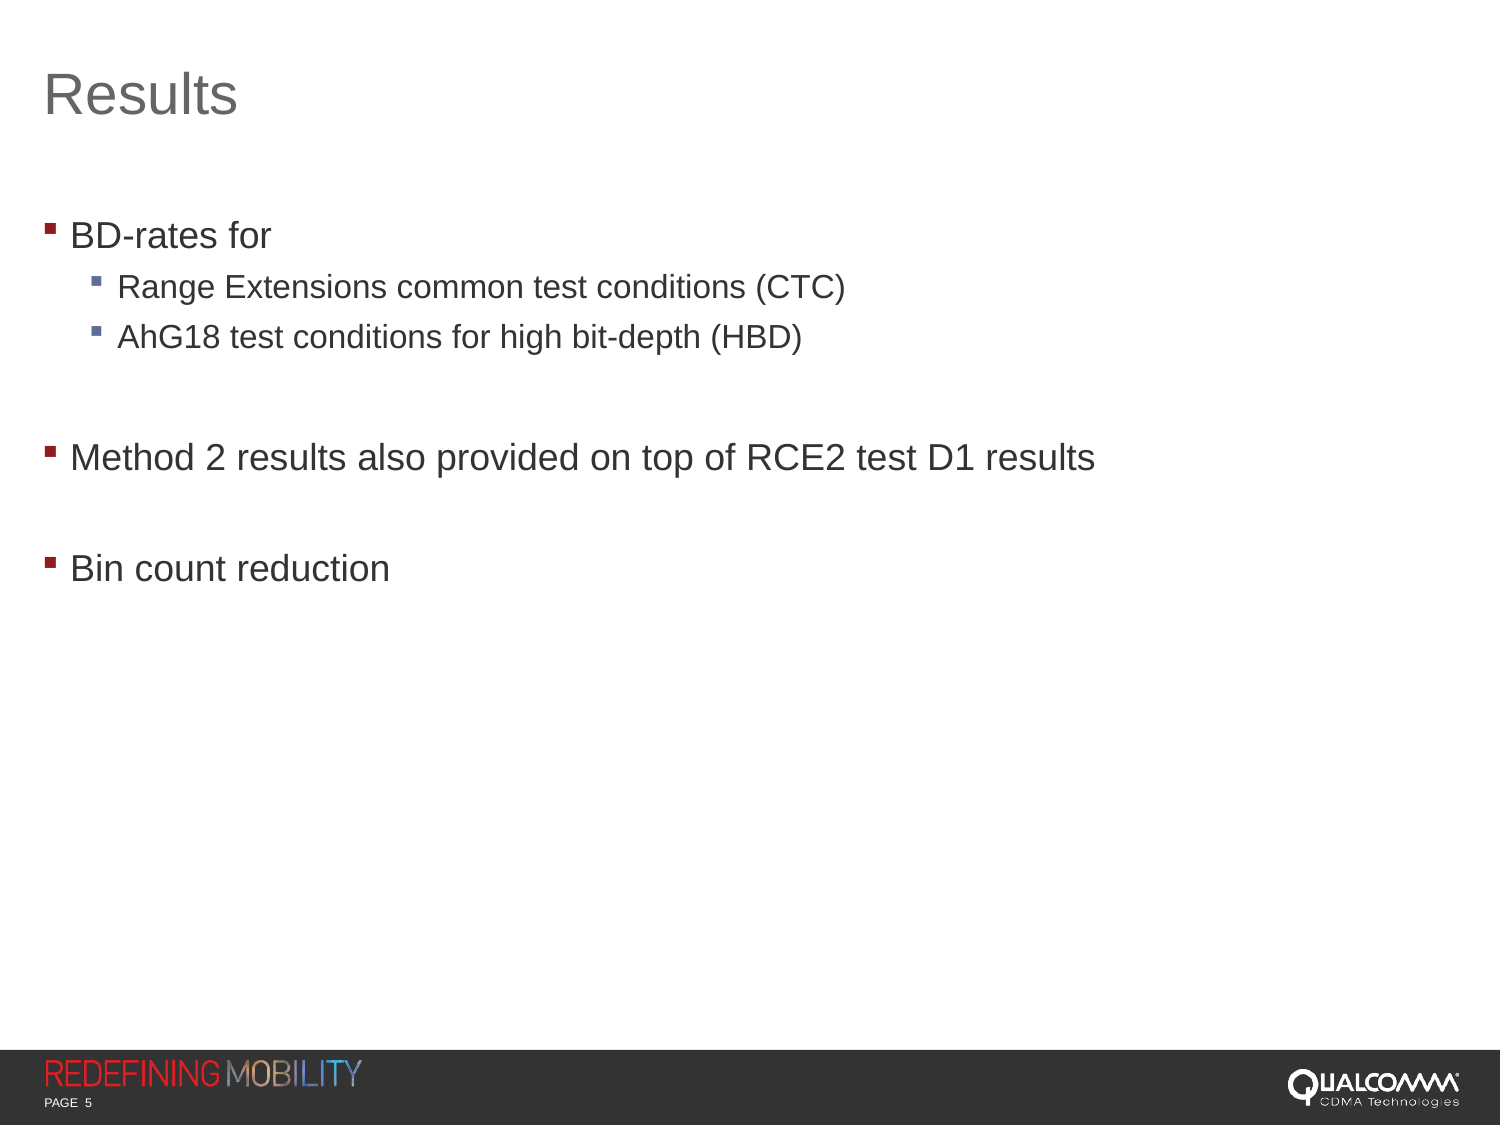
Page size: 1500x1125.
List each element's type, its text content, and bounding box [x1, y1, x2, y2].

list BD-rates for Range Extensions common test conditions (CTC) AhG18 test conditions for high bit-depth (HBD) Method 2 results also provided on top of RCE2 test D1 results Bin count reduction [26, 148, 1488, 1021]
picture [30, 1048, 372, 1099]
title Results [28, 44, 1462, 138]
picture [1278, 1058, 1478, 1114]
